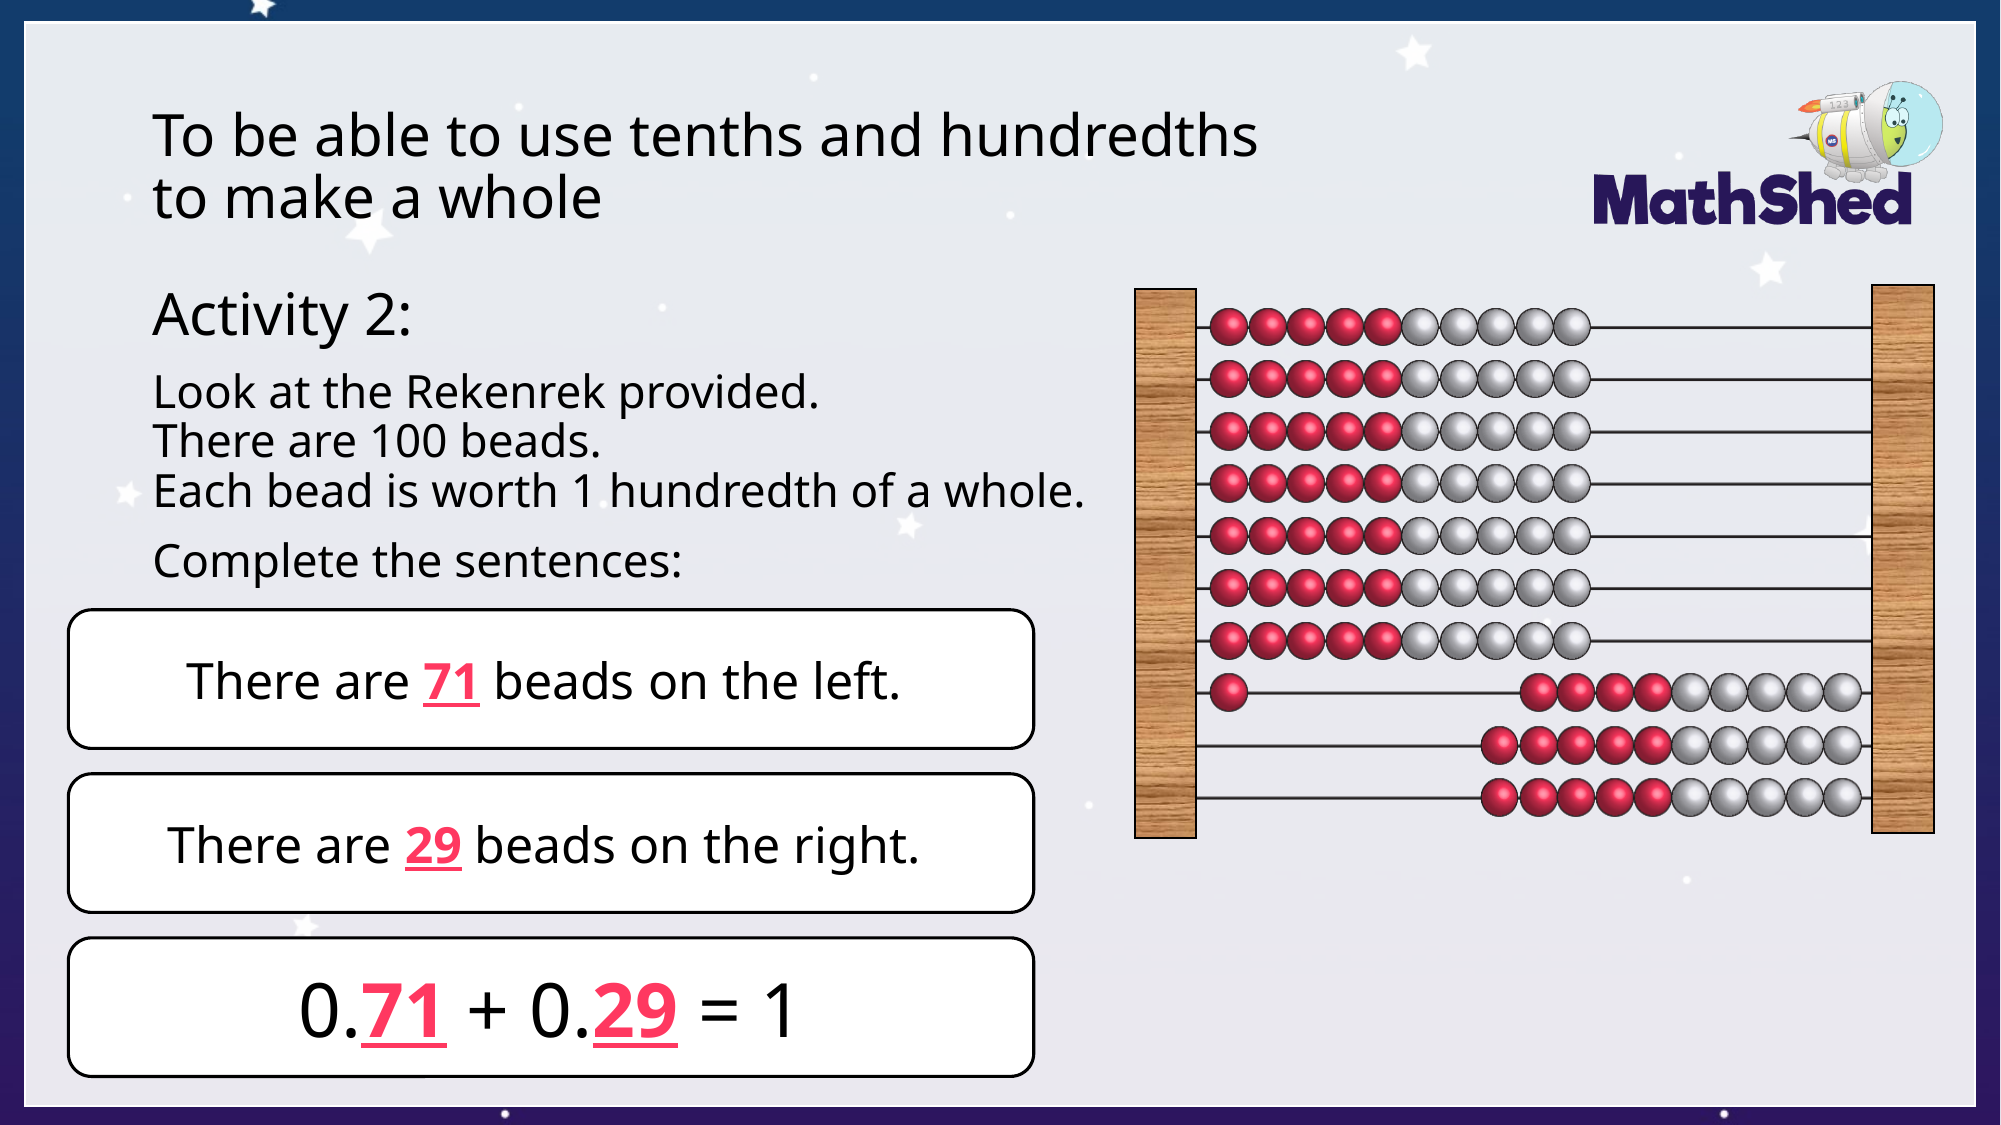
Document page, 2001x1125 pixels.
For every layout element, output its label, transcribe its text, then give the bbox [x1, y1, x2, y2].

text_box There are 29 beads on the right. [67, 772, 1035, 914]
text_box 0.71 + 0.29 = 1 [67, 936, 1035, 1078]
list Activity 2: Look at the Rekenrek provided. There are 100 beads. Each bead is worth 1 hundredth of a whole. Complete the sentences: [137, 277, 1103, 992]
text_box There are 71 beads on the left. [67, 608, 1035, 750]
picture [0, 0, 2001, 1125]
title To be able to use tenths and hundredths to make a whole [137, 59, 1578, 278]
